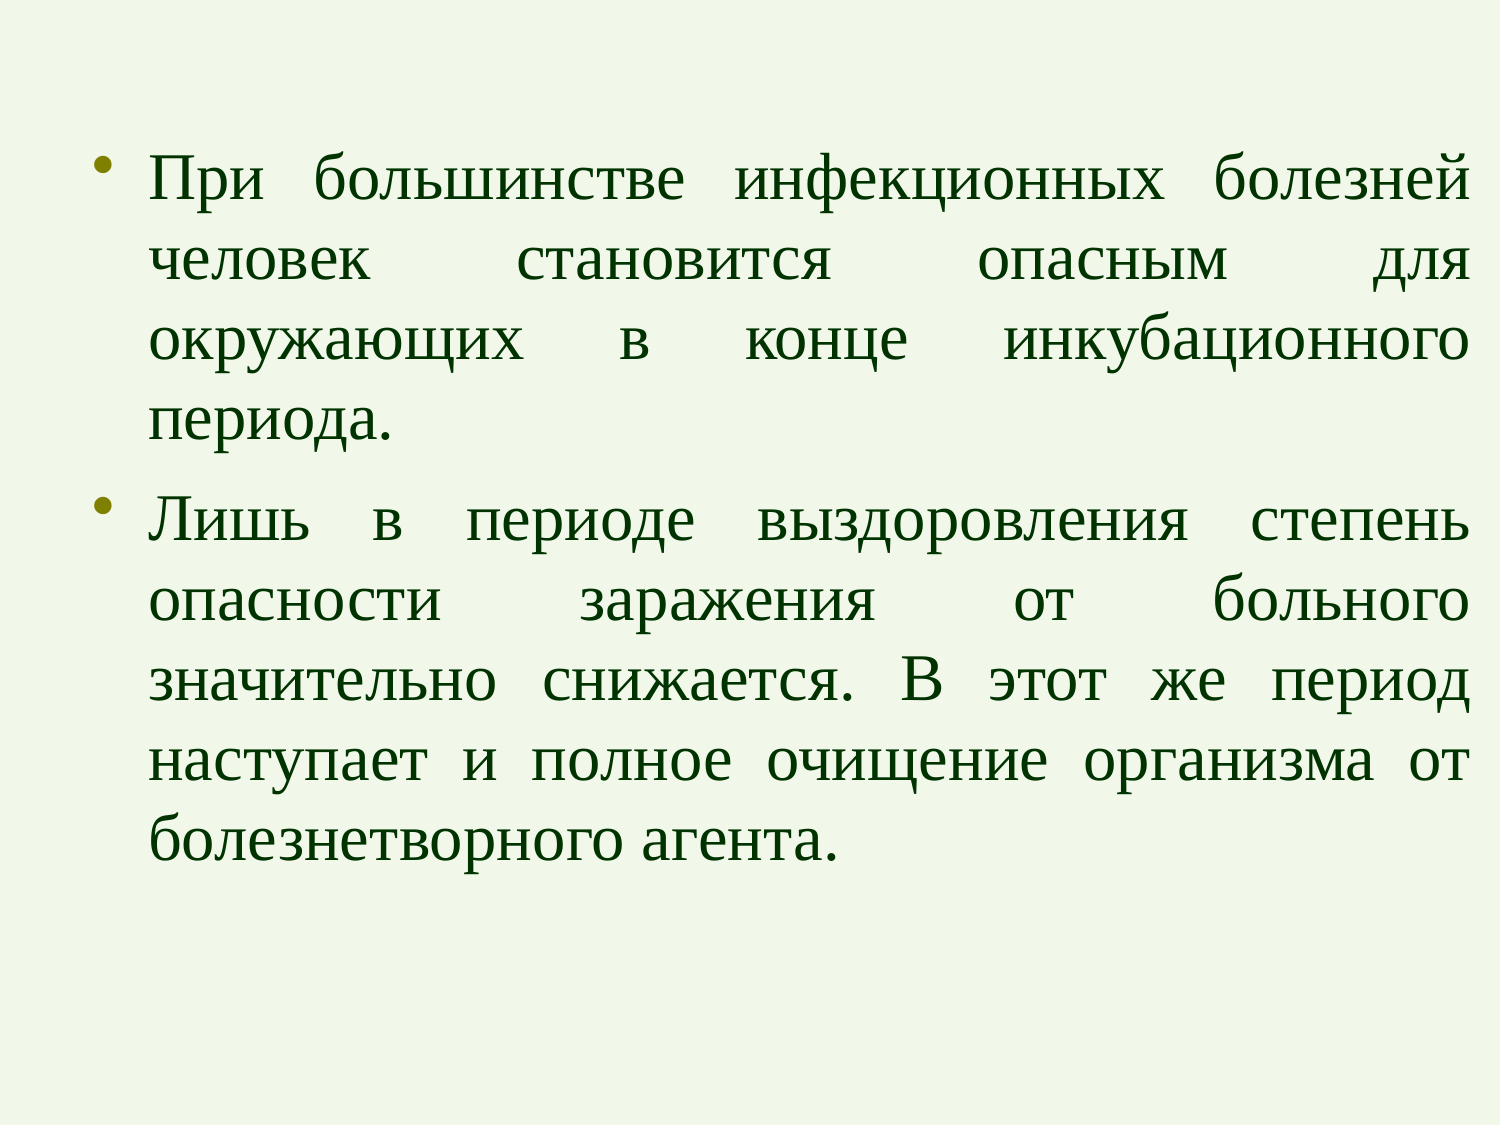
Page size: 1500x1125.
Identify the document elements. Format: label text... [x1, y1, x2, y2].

list При большинстве инфекционных болезней человек становится опасным для окружающих в конце инкубационного периода. Лишь в периоде выздоровления степень опасности заражения от больного значительно снижается. В этот же период наступает и полное очищение организма от болезнетворного агента. [76, 125, 1488, 1000]
